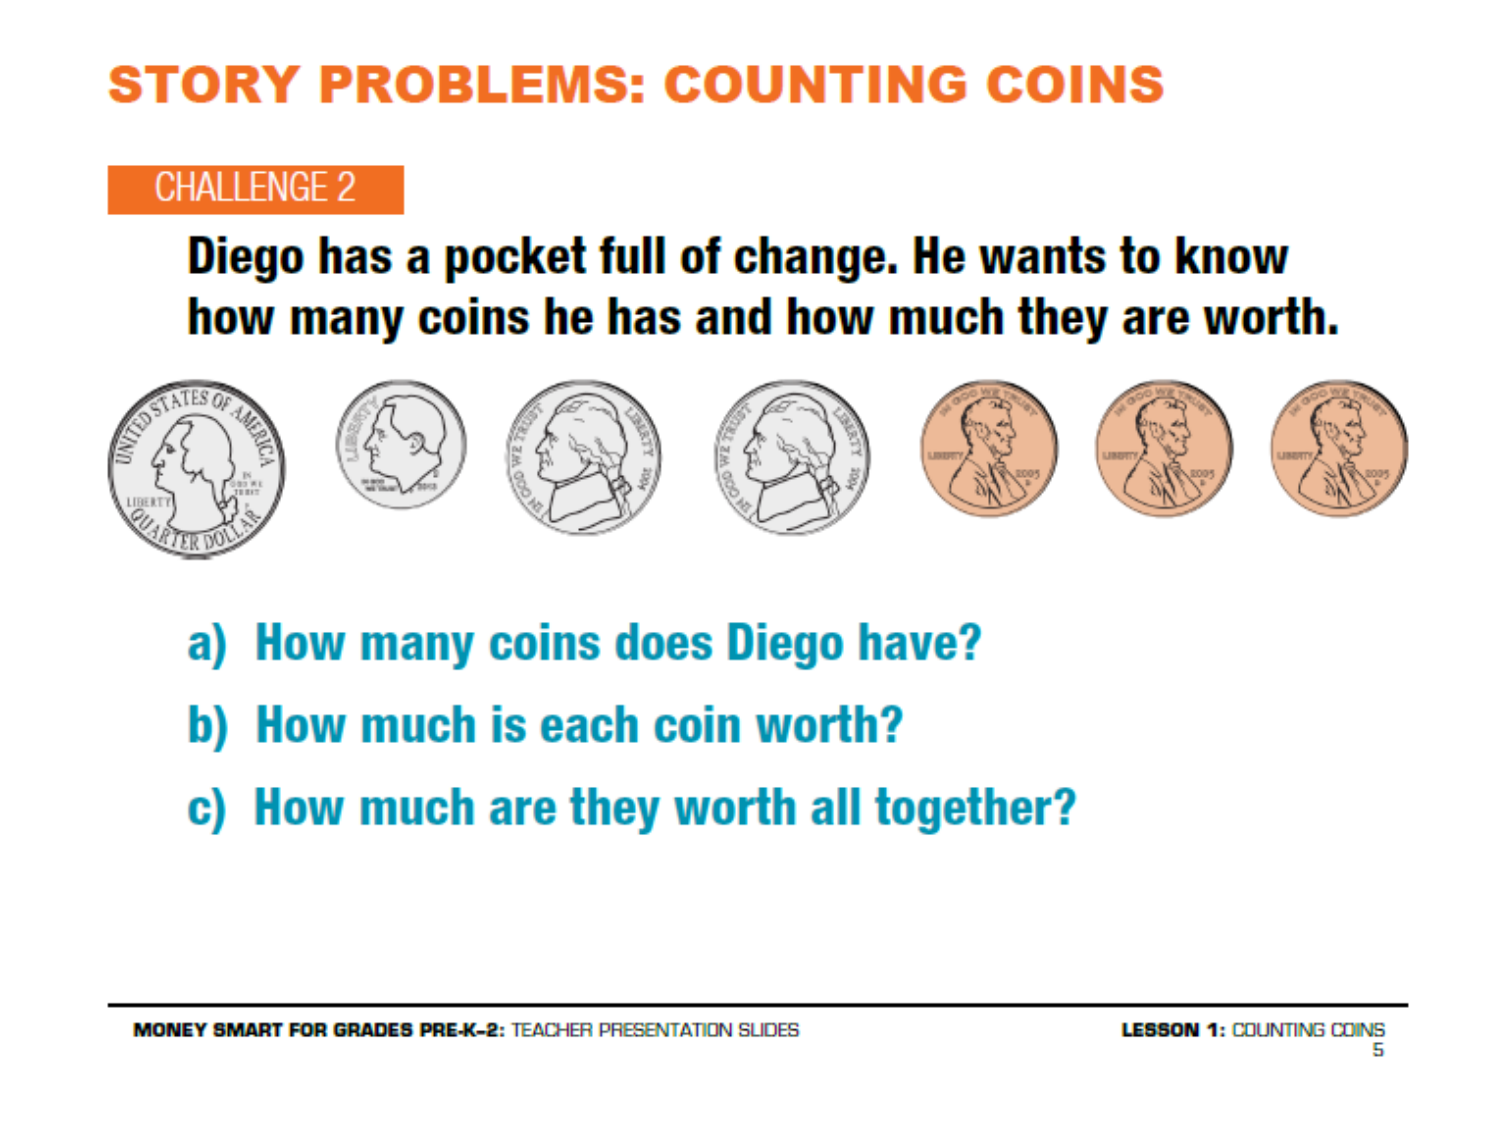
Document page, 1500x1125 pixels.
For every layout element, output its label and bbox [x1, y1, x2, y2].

picture [74, 10, 1451, 1095]
